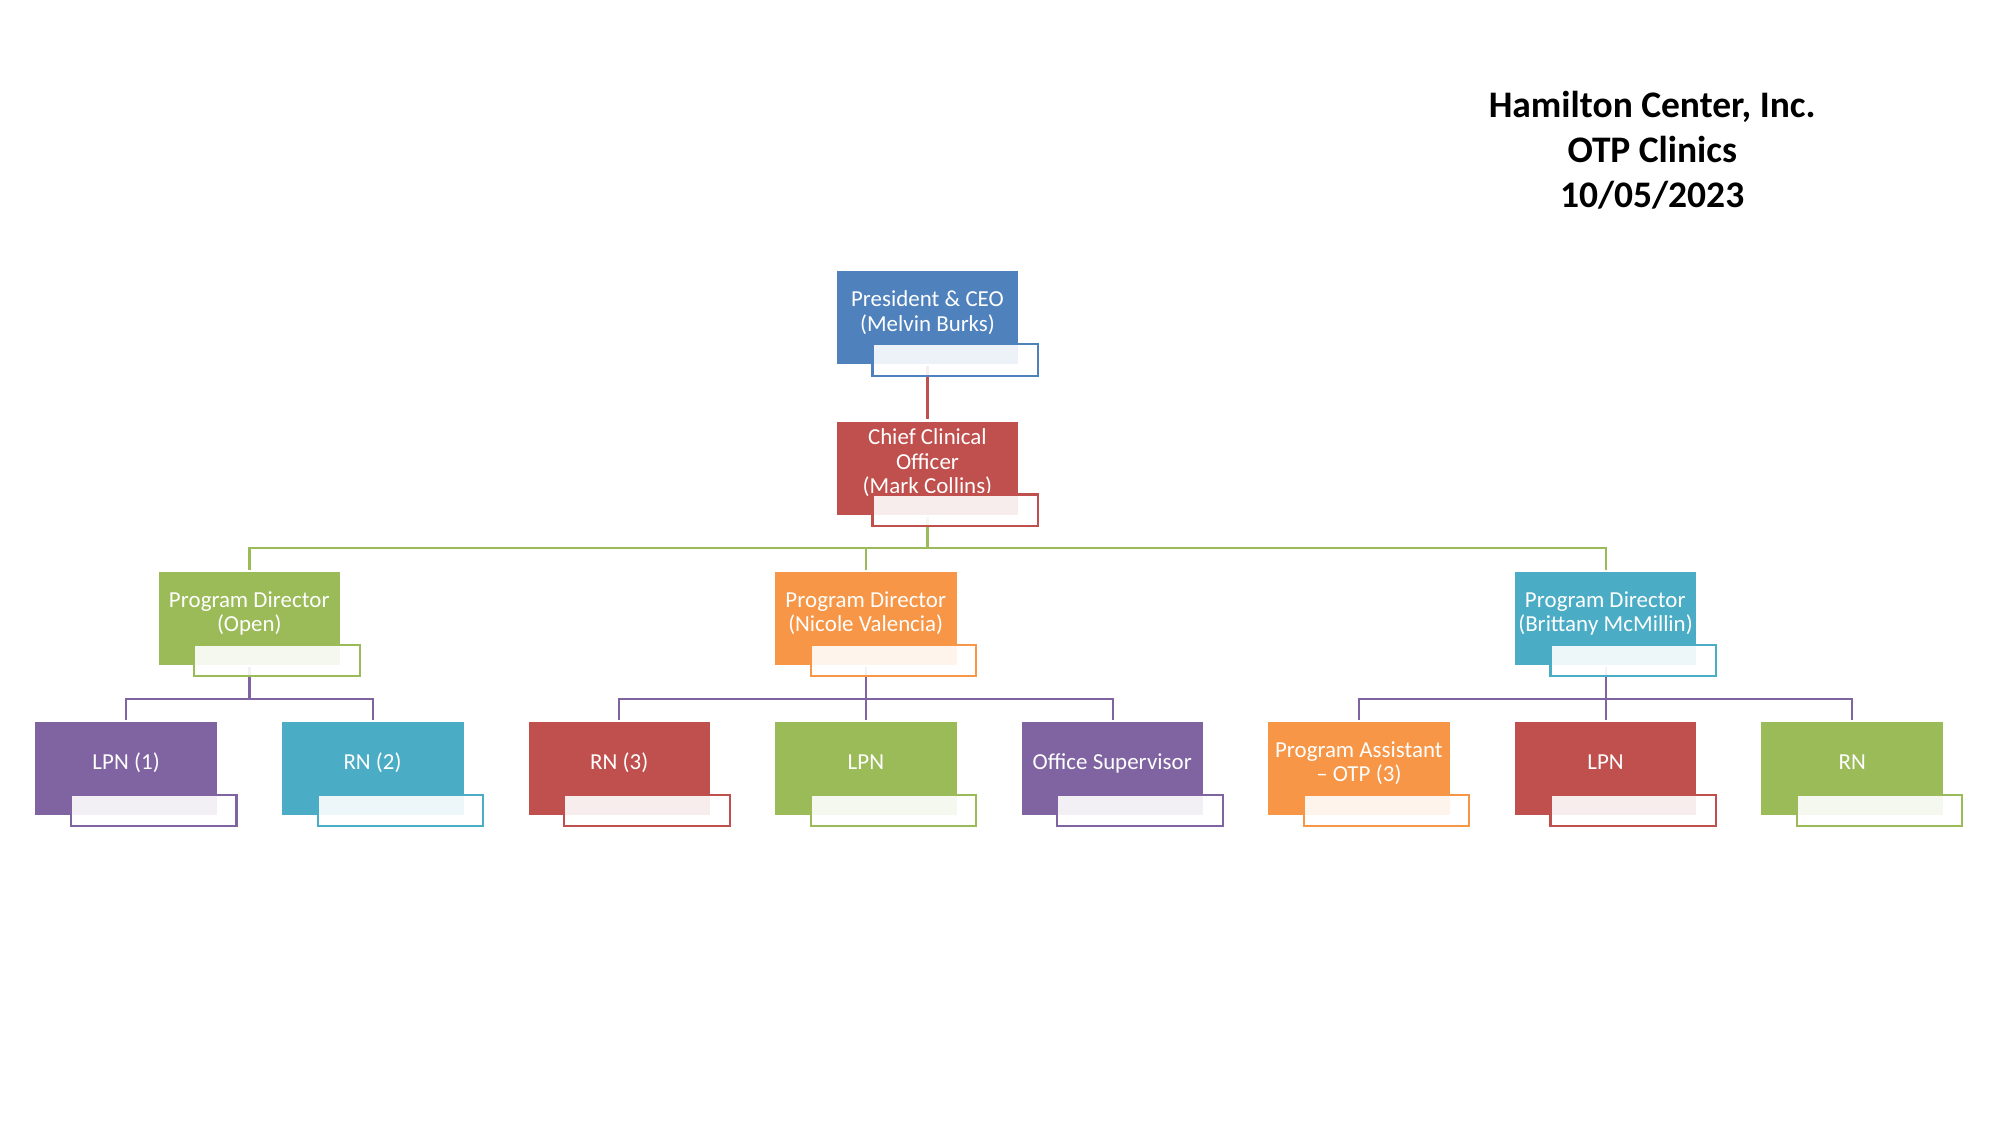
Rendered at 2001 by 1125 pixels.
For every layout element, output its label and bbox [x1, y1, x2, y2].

text_box [15, 0, 1982, 1097]
